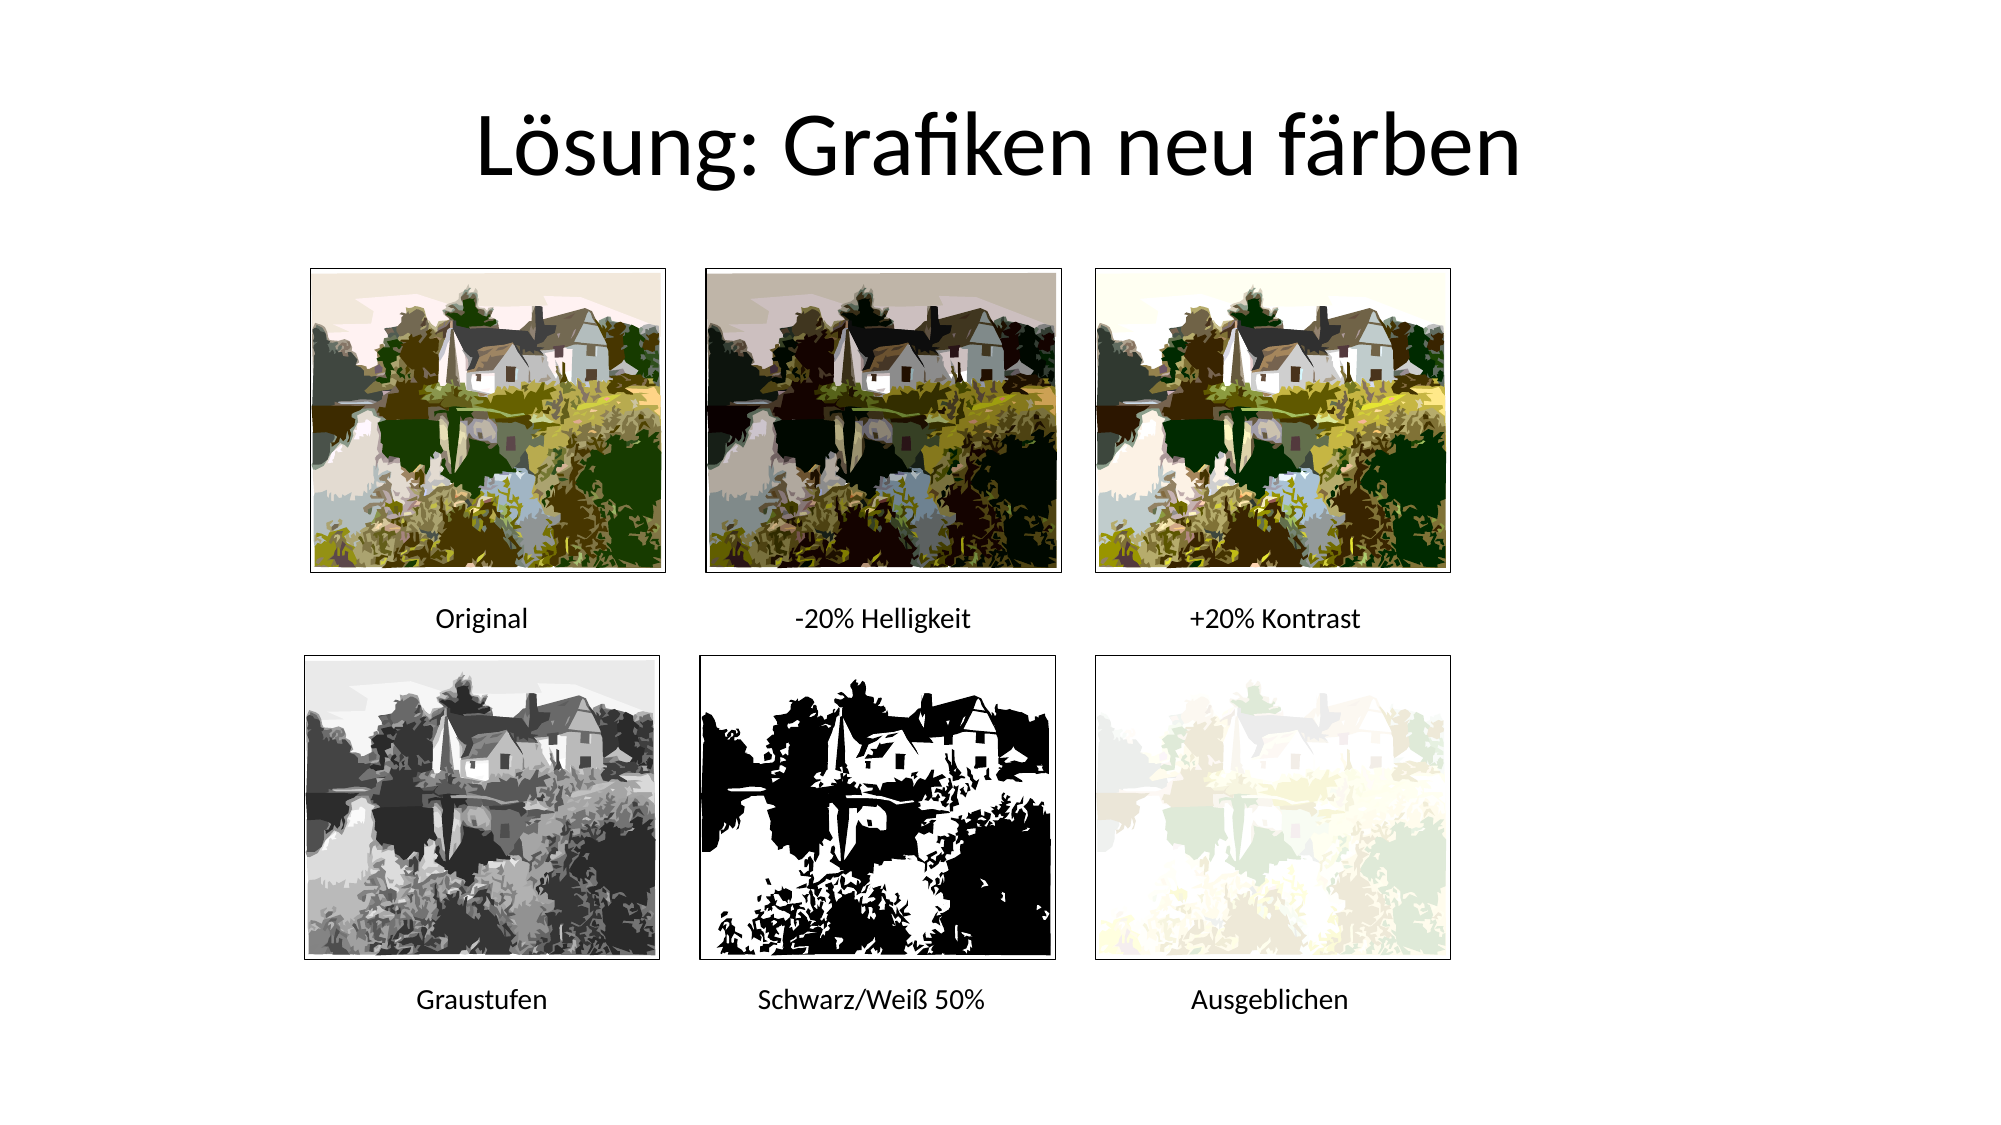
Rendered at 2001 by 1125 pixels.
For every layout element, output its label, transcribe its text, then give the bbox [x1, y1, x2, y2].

picture [700, 655, 1055, 960]
picture [1095, 655, 1451, 960]
title Lösung: Grafiken neu färben [99, 45, 1900, 233]
text_box +20% Kontrast [1149, 592, 1402, 643]
text_box Graustufen [329, 972, 635, 1023]
text_box -20% Helligkeit [730, 592, 1036, 643]
picture [1095, 268, 1451, 573]
text_box Ausgeblichen [1117, 972, 1423, 1023]
picture [706, 268, 1062, 573]
text_box Original [329, 592, 635, 643]
picture [310, 268, 666, 573]
text_box Schwarz/Weiß 50% [718, 972, 1025, 1023]
picture [304, 655, 660, 960]
